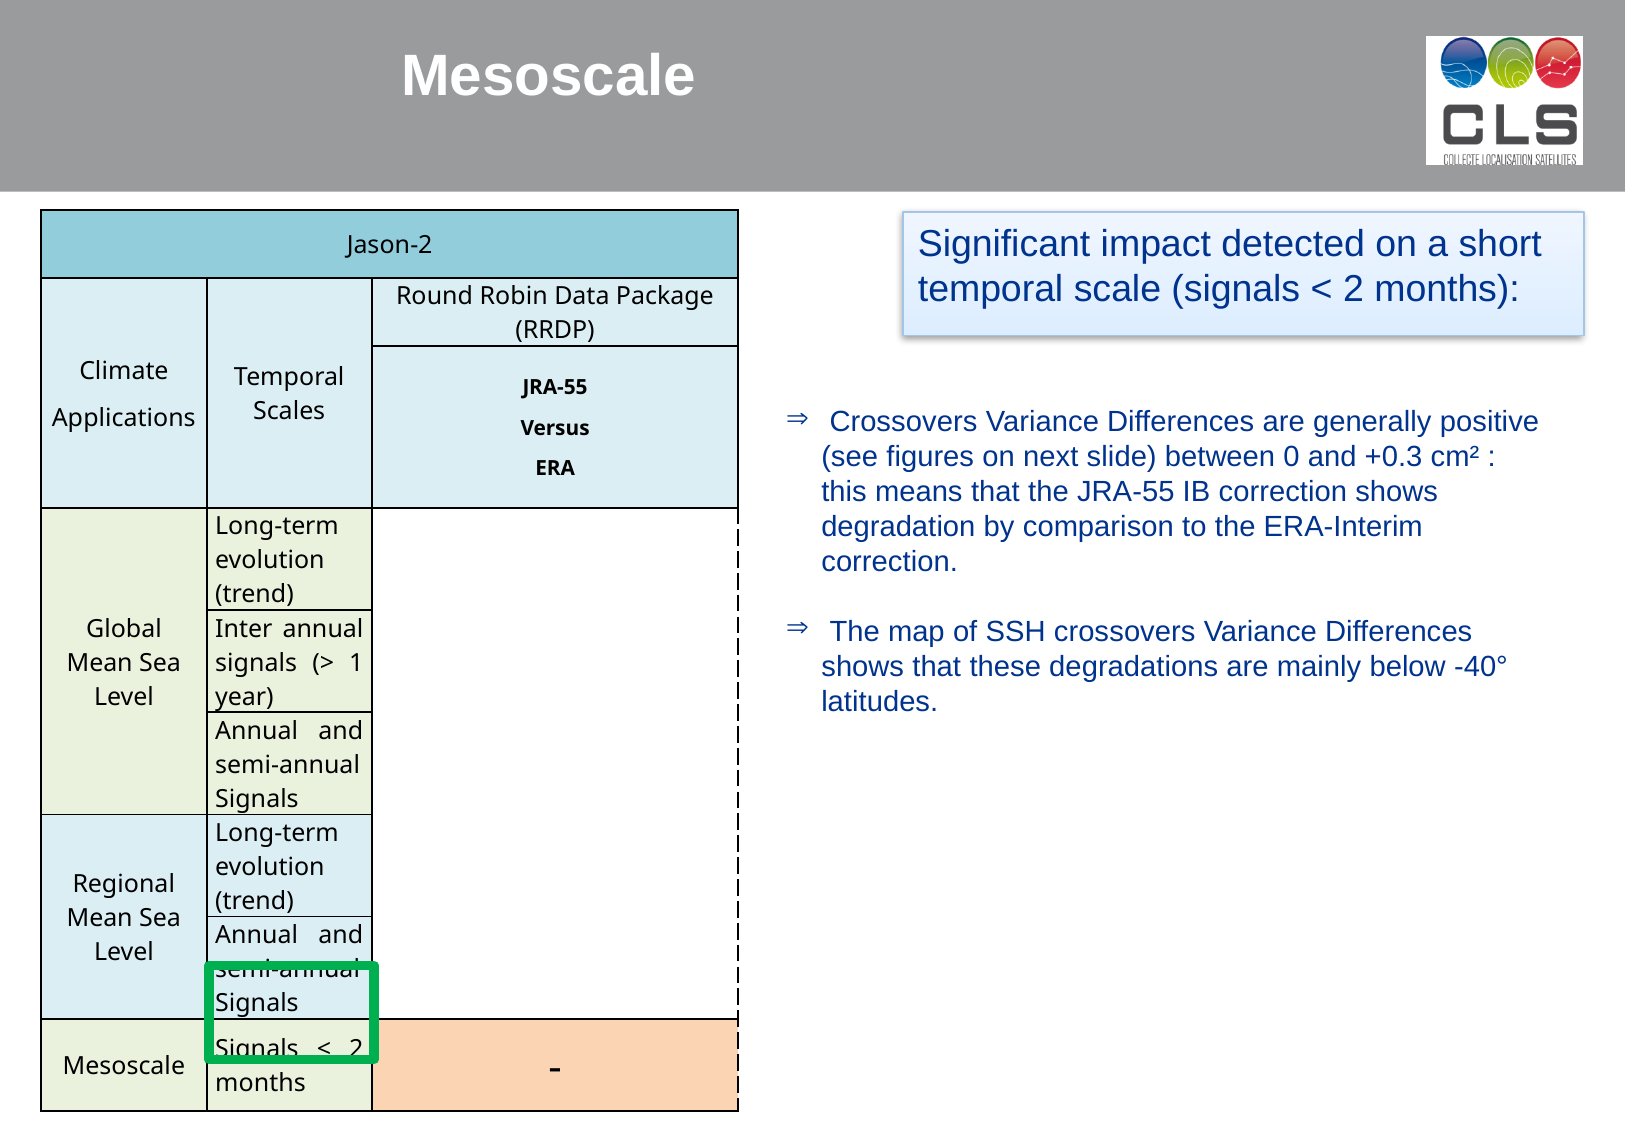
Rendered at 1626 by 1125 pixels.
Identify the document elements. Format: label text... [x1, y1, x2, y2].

table_cell Temporal Scales [208, 279, 371, 507]
text_box Mesoscale [386, 40, 1162, 119]
table_cell Annual and semi-annual Signals [208, 917, 371, 963]
table_cell [373, 509, 738, 1018]
table_cell Round Robin Data Package (RRDP) [373, 279, 737, 345]
table_cell - [373, 1020, 738, 1110]
table_cell Long-term evolution (trend) [208, 509, 371, 609]
text_box Significant impact detected on a short temporal scale (signals < 2 months): [902, 211, 1585, 336]
table_cell Mesoscale [42, 1020, 206, 1110]
table_cell Inter annual signals (> 1 year) [208, 611, 371, 711]
table_cell Long-term evolution (trend) [208, 815, 371, 916]
table_cell Signals < 2 months [208, 1062, 371, 1110]
text_box [207, 963, 376, 1062]
table_cell Annual and semi-annual Signals [208, 713, 371, 814]
table_cell Regional Mean Sea Level [42, 815, 206, 1018]
table_cell Global Mean Sea Level [42, 509, 206, 814]
table_cell Climate Applications [42, 279, 206, 507]
picture [1426, 36, 1583, 165]
text_box Crossovers Variance Differences are generally positive (see figures on next slide) between 0 and +0.3 cm² : this means that the JRA-55 IB correction shows degradation by comparison to the ERA-Interim correction. The map of SSH crossovers Variance Differences shows that these degradations are mainly below -40° latitudes. [771, 325, 1560, 725]
table_header Jason-2 [42, 211, 737, 277]
table_cell JRA-55 Versus ERA [373, 347, 737, 507]
